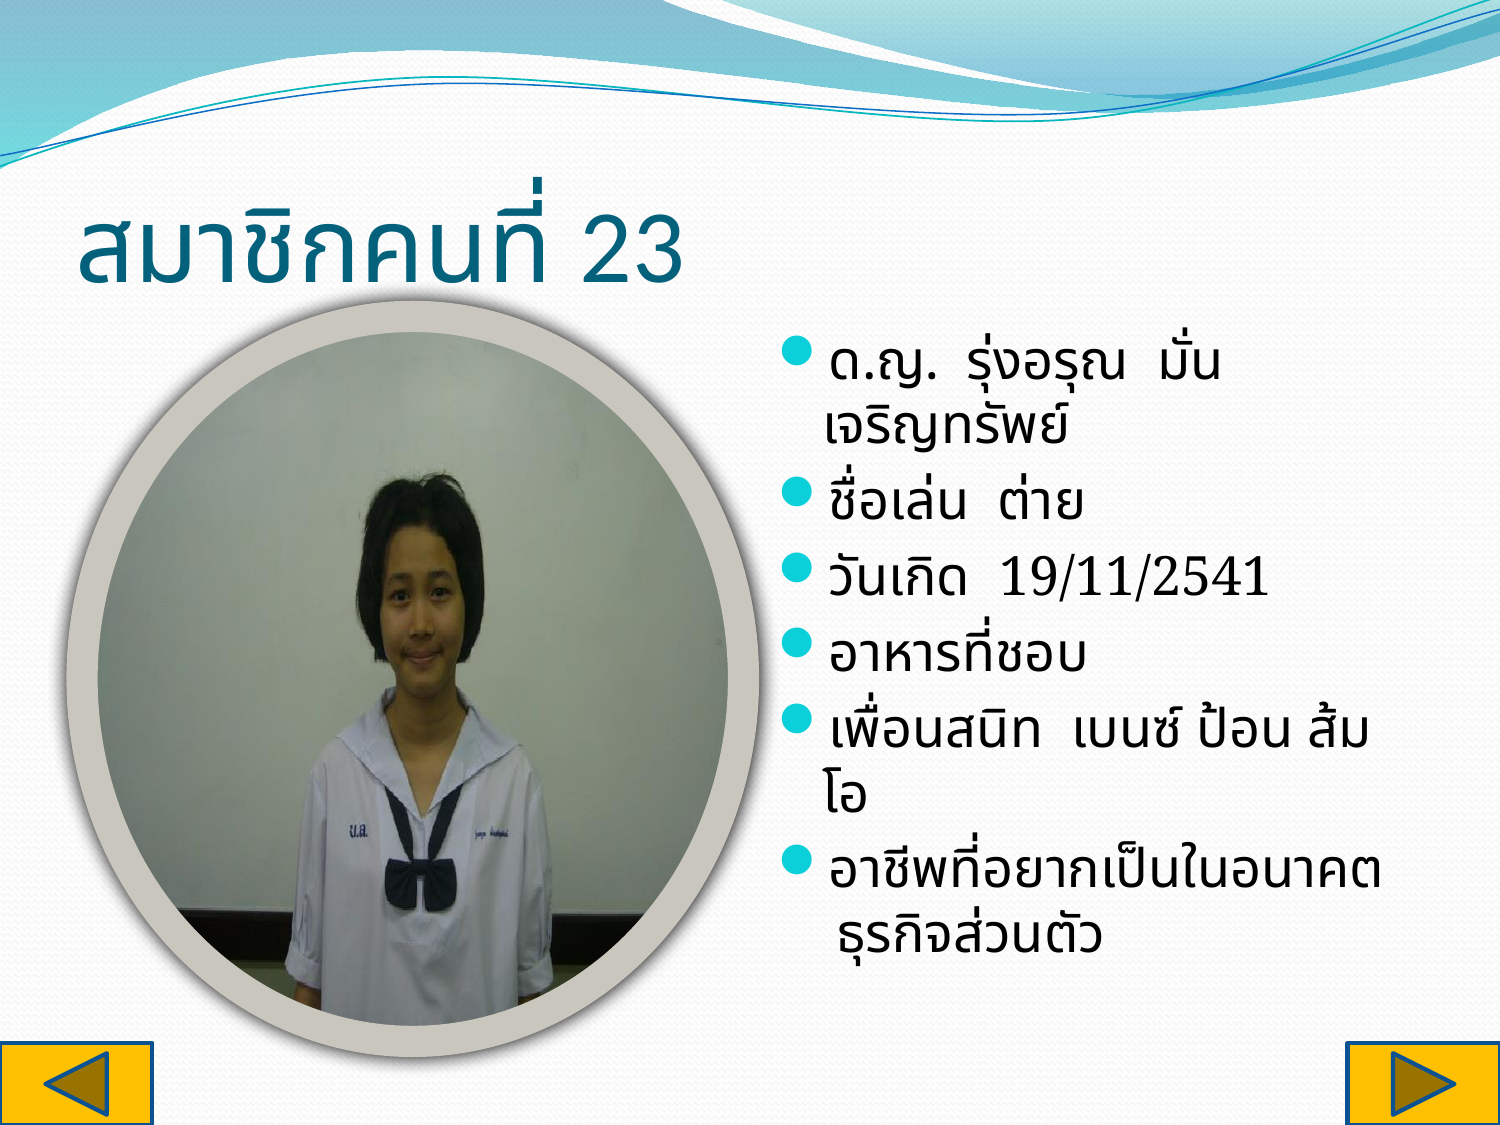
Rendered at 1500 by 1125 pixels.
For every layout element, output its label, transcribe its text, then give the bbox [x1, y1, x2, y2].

picture [81, 316, 744, 1042]
list ด.ญ. รุ่งอรุณ มั่นเจริญทรัพย์ ชื่อเล่น ต่าย วันเกิด 19/11/2541 อาหารที่ชอบ เพื่อนสนิท เบนซ์ ป้อน ส้มโอ อาชีพที่อยากเป็นในอนาคต ธุรกิจส่วนตัว [762, 317, 1426, 1038]
text_box [1345, 1041, 1500, 1125]
text_box [0, 1041, 154, 1125]
title สมาชิกคนที่ 23 [74, 115, 1426, 304]
